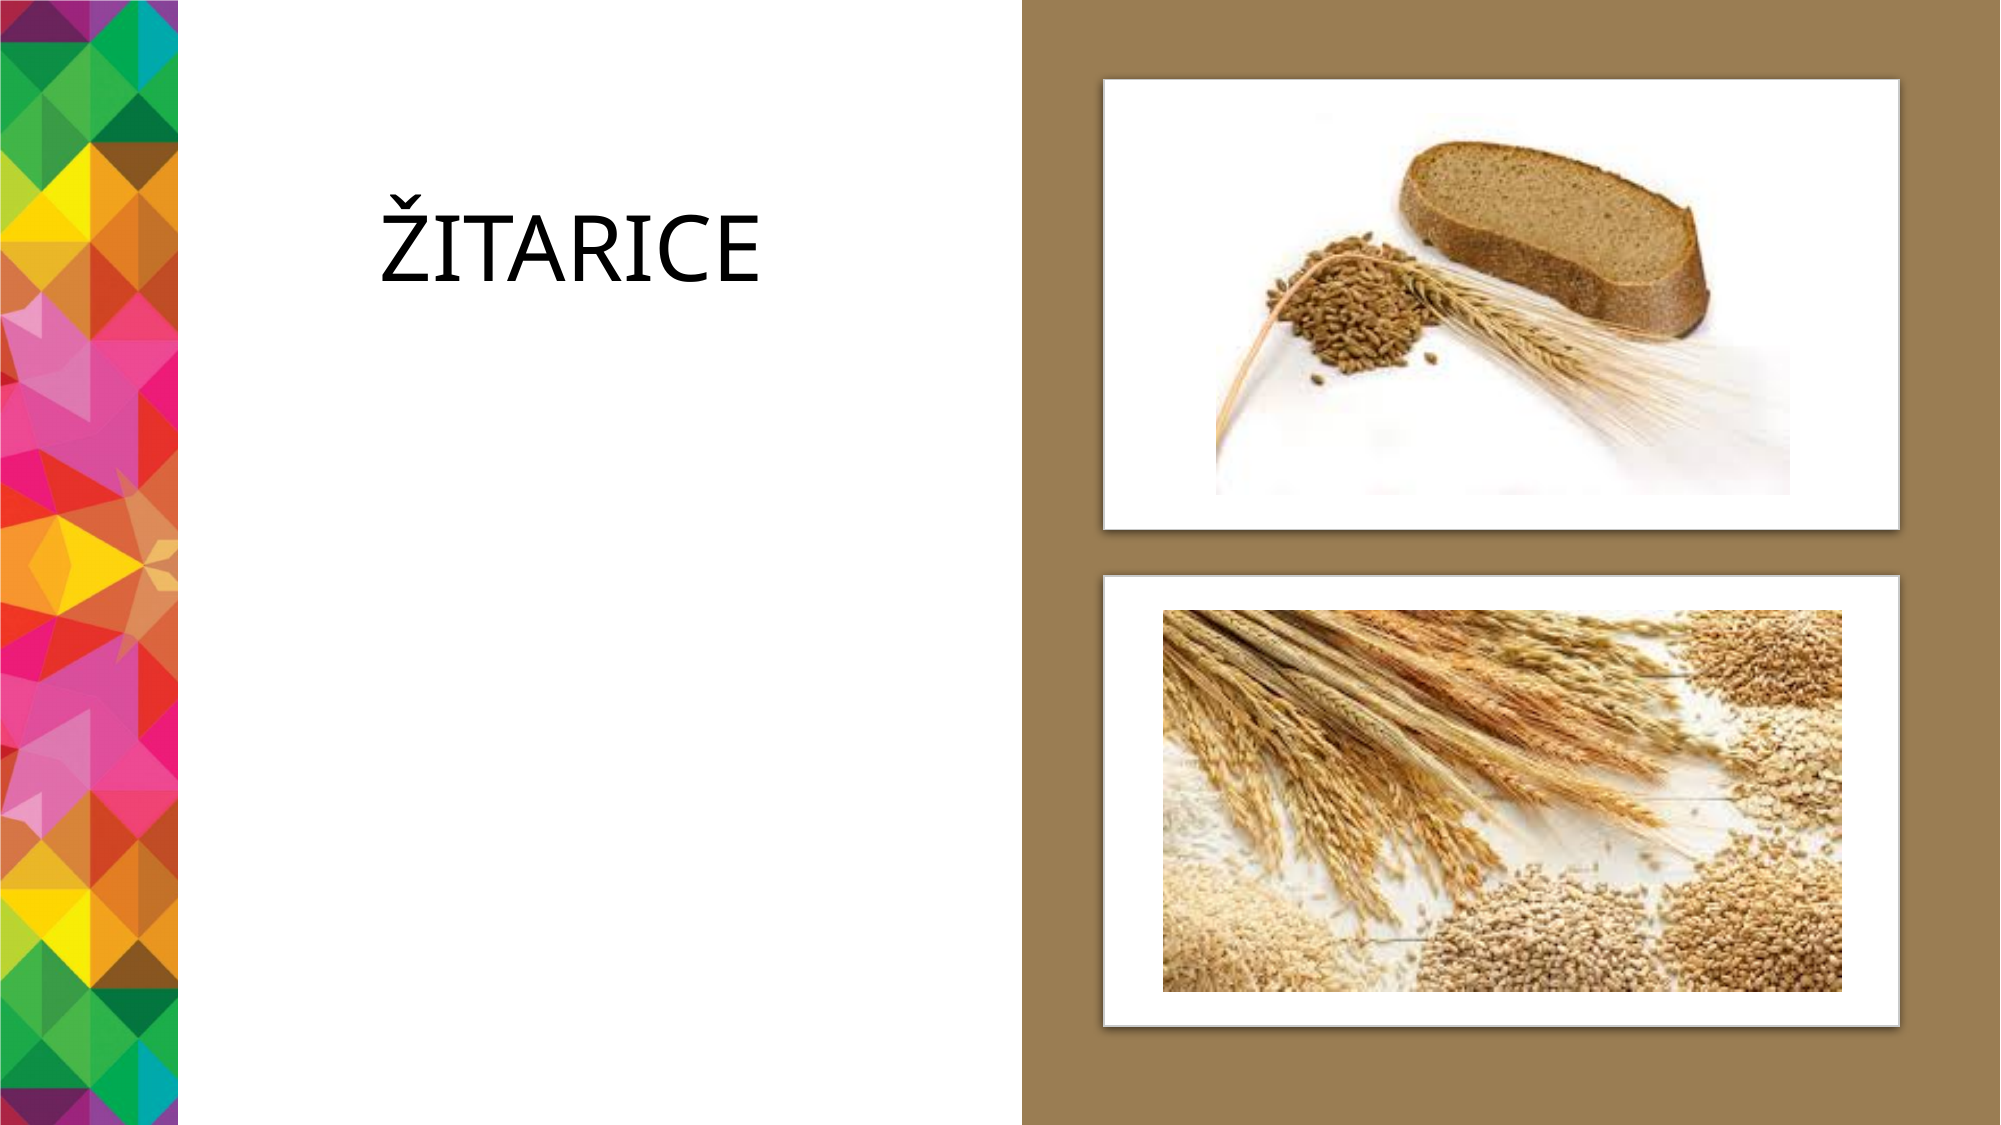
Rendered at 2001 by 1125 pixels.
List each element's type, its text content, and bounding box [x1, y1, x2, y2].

text_box [1103, 78, 1900, 530]
text_box [1103, 575, 1900, 1027]
text_box [1021, 0, 2000, 1125]
picture [1, 2, 178, 1124]
picture [1216, 113, 1790, 495]
text_box ŽITARICE [364, 113, 1021, 389]
picture [1163, 610, 1842, 992]
